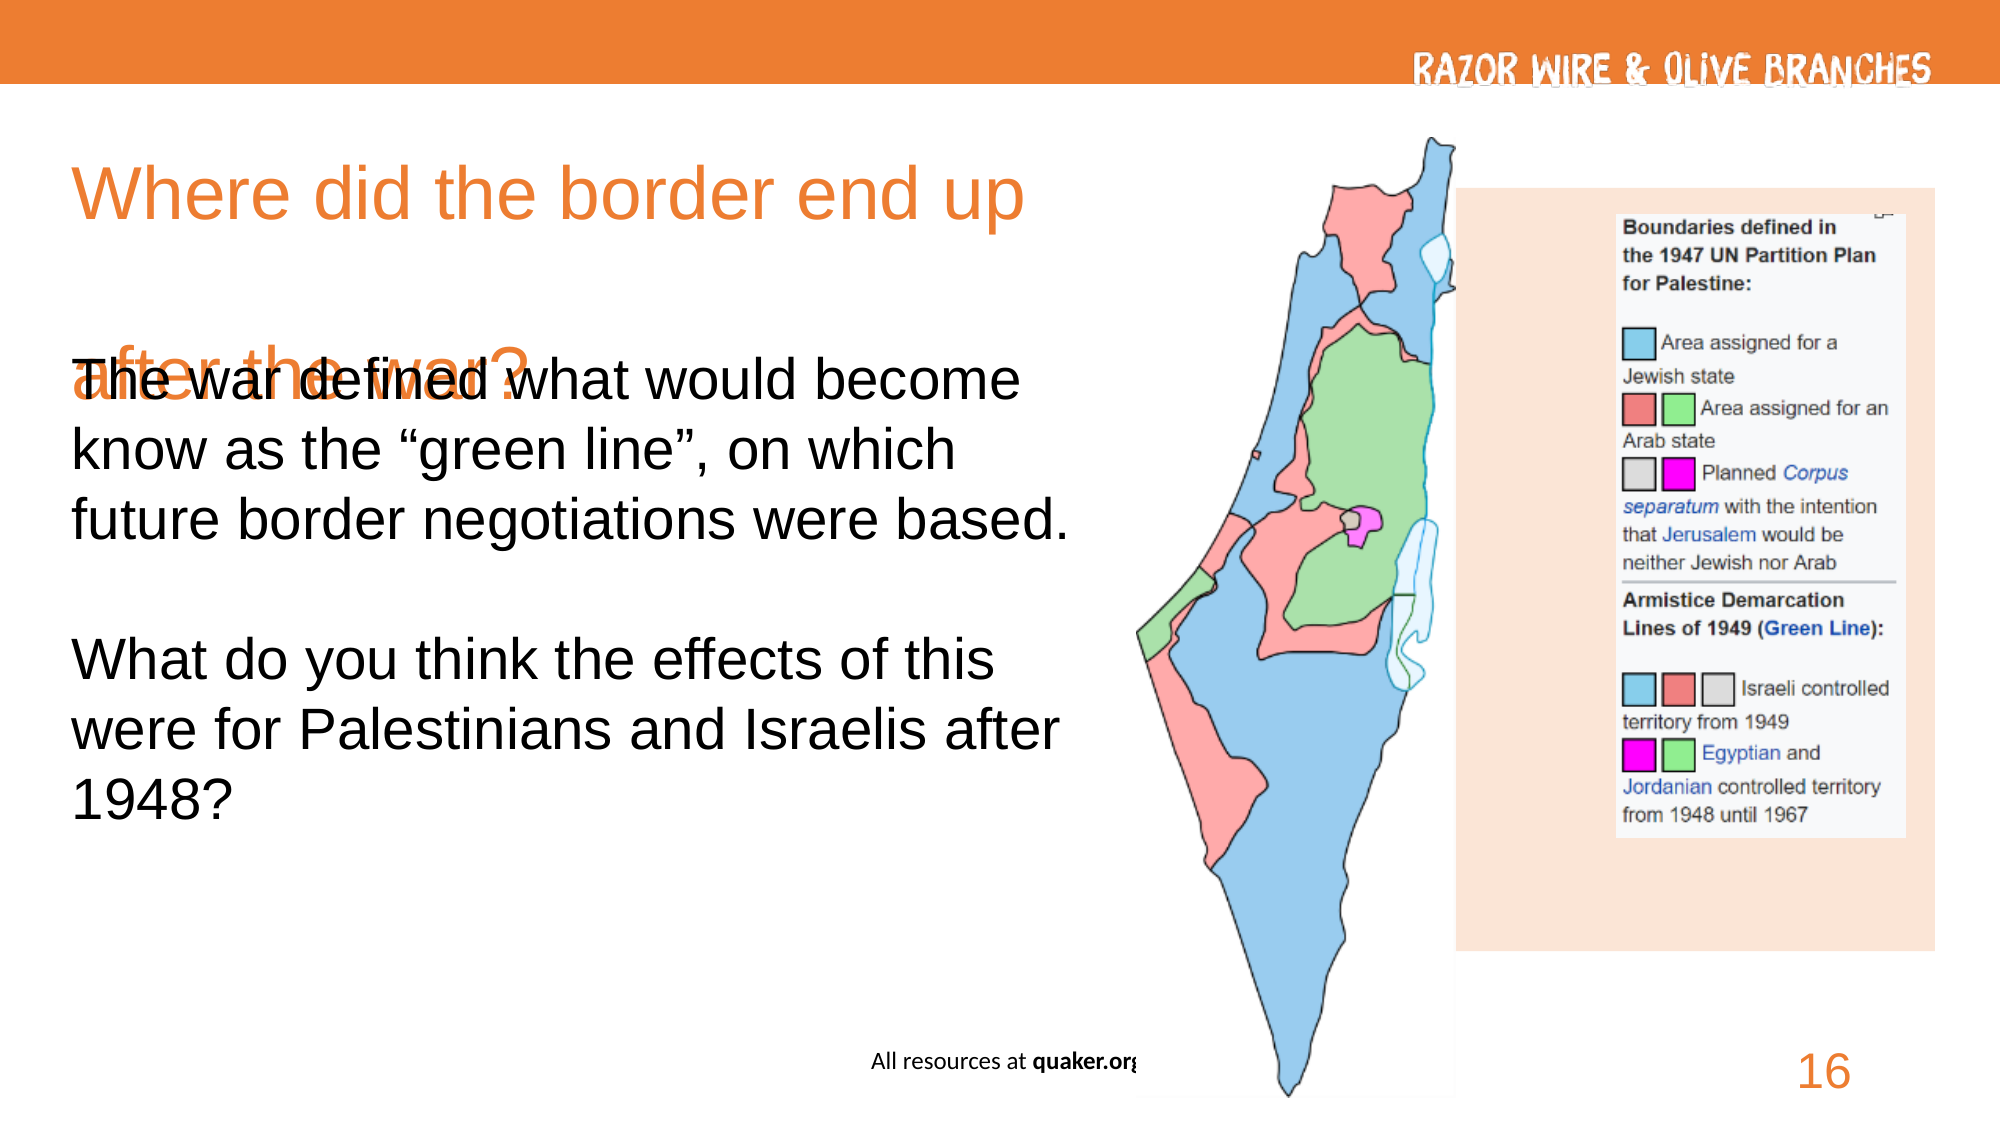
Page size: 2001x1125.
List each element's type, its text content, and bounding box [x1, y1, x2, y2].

slide_number 16 [1416, 1038, 1867, 1099]
text_box Where did the border end up after the war? [56, 137, 1054, 333]
text_box The war defined what would become know as the “green line”, on which future border negotiations were based. What do you think the effects of this were for Palestinians and Israelis after 1948? [56, 333, 1107, 839]
text_box [1456, 187, 1936, 952]
picture [1136, 137, 1456, 1098]
picture [1616, 214, 1906, 838]
picture [1411, 49, 1935, 89]
